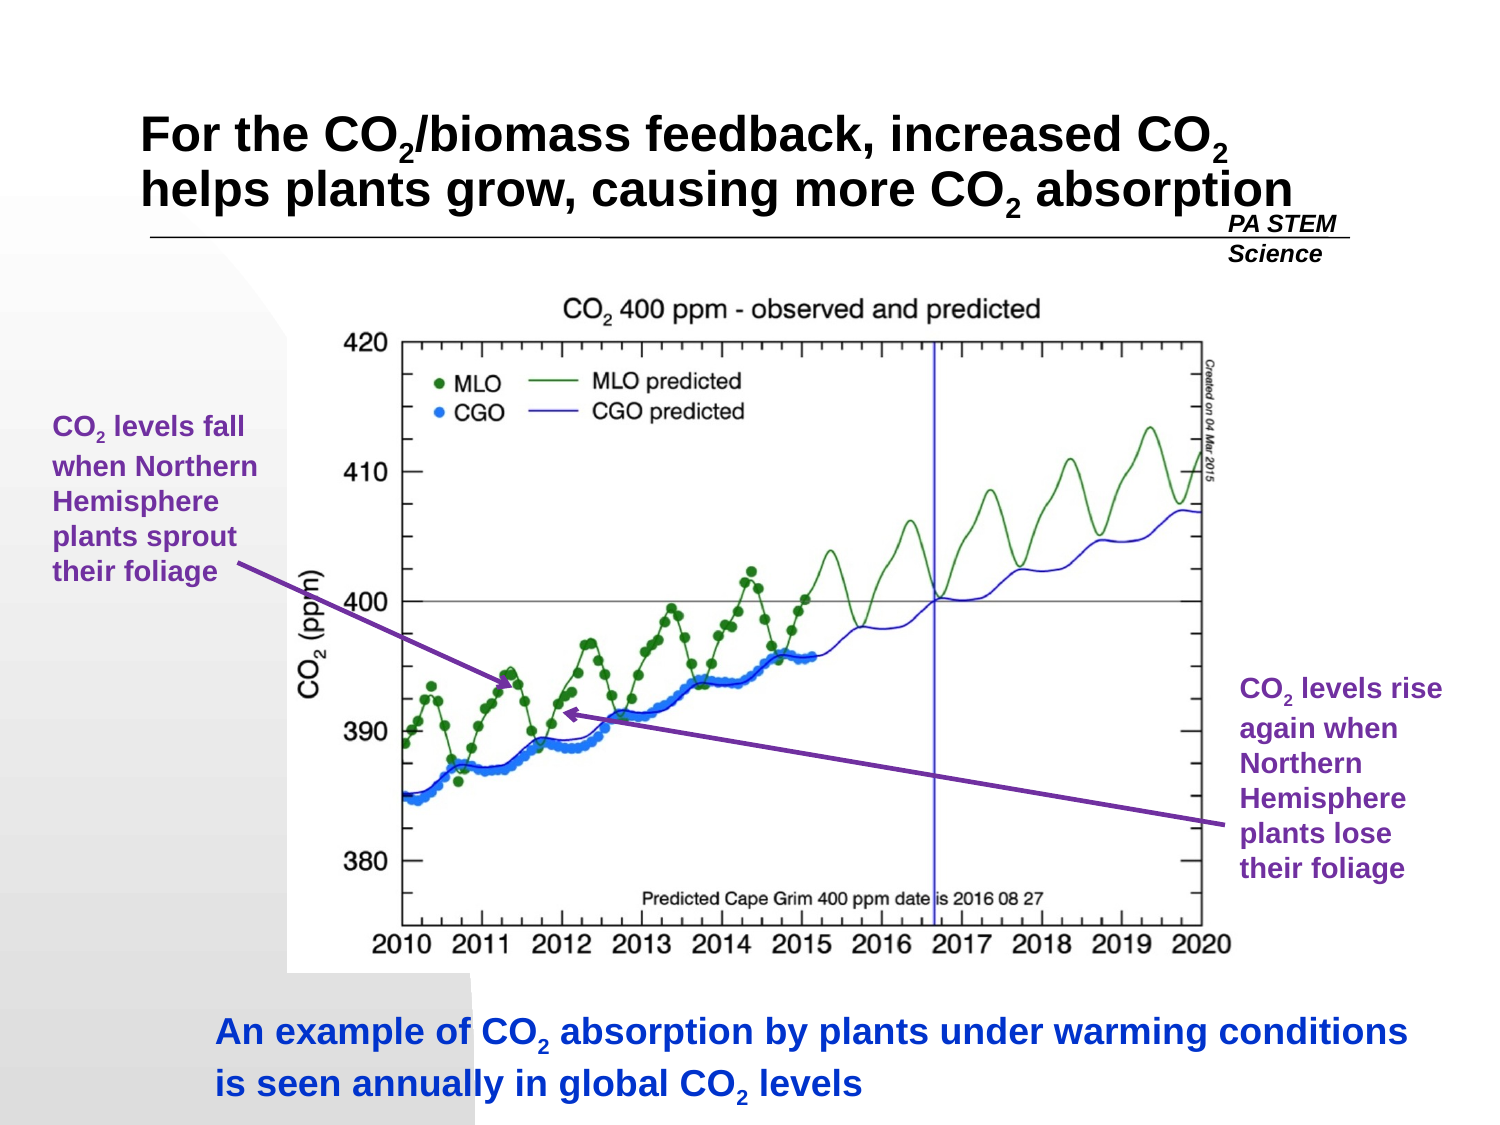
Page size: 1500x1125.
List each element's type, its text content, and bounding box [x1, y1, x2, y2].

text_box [149, 199, 1353, 276]
text_box CO2 levels rise again when Northern Hemisphere plants lose their foliage [1254, 662, 1463, 892]
picture [287, 287, 1251, 974]
text_box An example of CO2 absorption by plants under warming conditions is seen annually in global CO2 levels [200, 999, 1438, 1117]
title For the CO2/biomass feedback, increased CO2 helps plants grow, causing more CO2 absorption [124, 62, 1388, 263]
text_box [237, 562, 513, 688]
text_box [562, 712, 1226, 826]
text_box CO2 levels fall when Northern Hemisphere plants sprout their foliage [37, 399, 275, 595]
